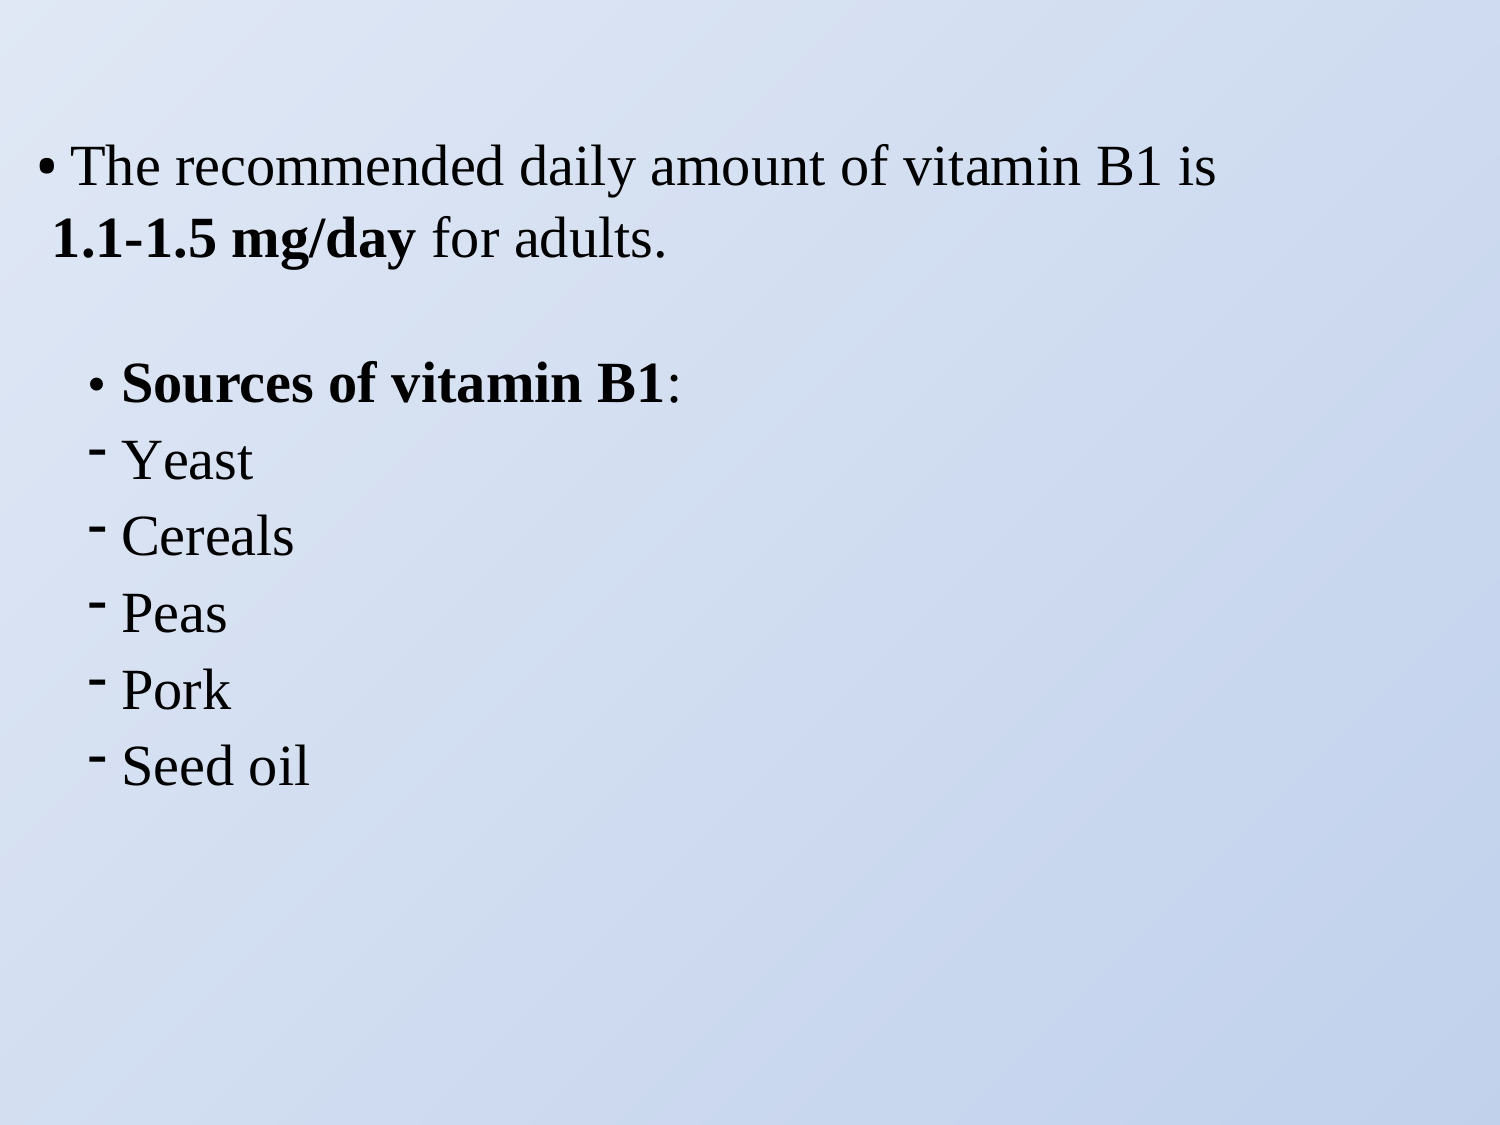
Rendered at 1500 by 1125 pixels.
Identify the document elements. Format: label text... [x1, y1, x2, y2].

text_box • Sources of vitamin B1: Yeast Cereals Peas Pork Seed oil [87, 337, 701, 875]
text_box • The recommended daily amount of vitamin B1 is 1.1-1.5 mg/day for adults. [37, 125, 1423, 341]
